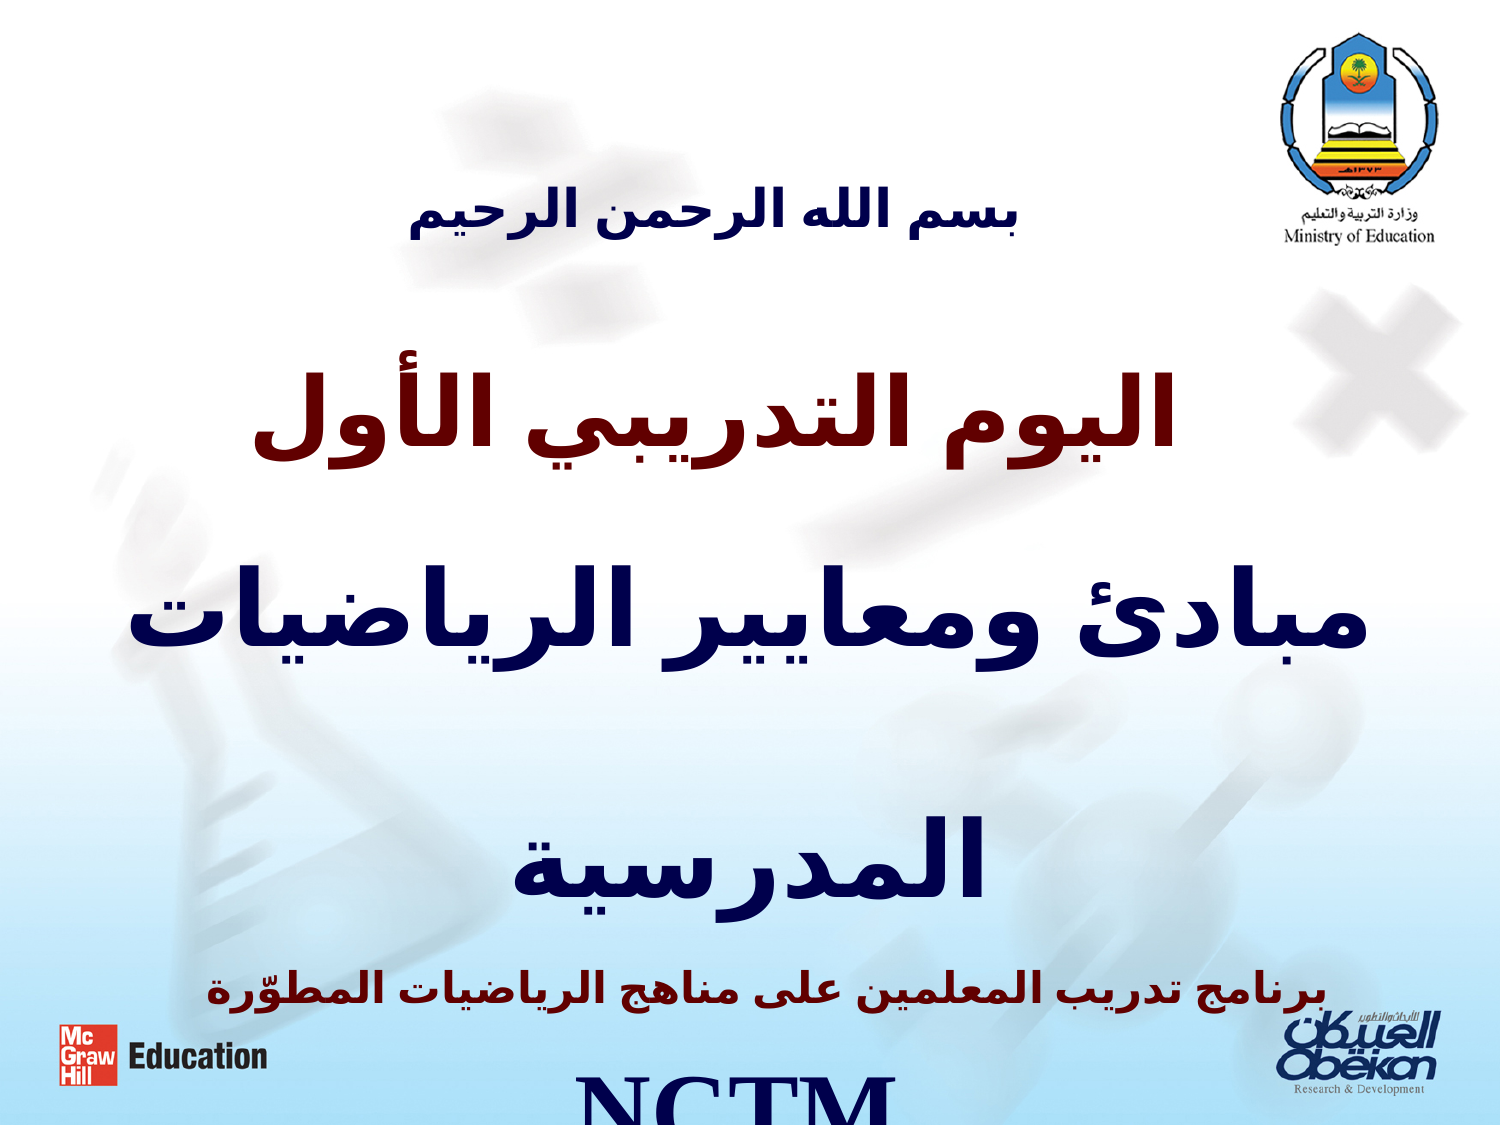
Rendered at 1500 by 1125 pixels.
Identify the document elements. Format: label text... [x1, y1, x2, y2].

text_box مبادئ ومعايير الرياضيات المدرسية NCTM [0, 410, 1500, 1125]
text_box برنامج تدريب المعلمين على مناهج الرياضيات المطوّرة [152, 902, 1383, 1020]
text_box بسم الله الرحمن الرحيم اليوم التدريبي الأول [93, 105, 1336, 410]
picture [0, 0, 1500, 410]
